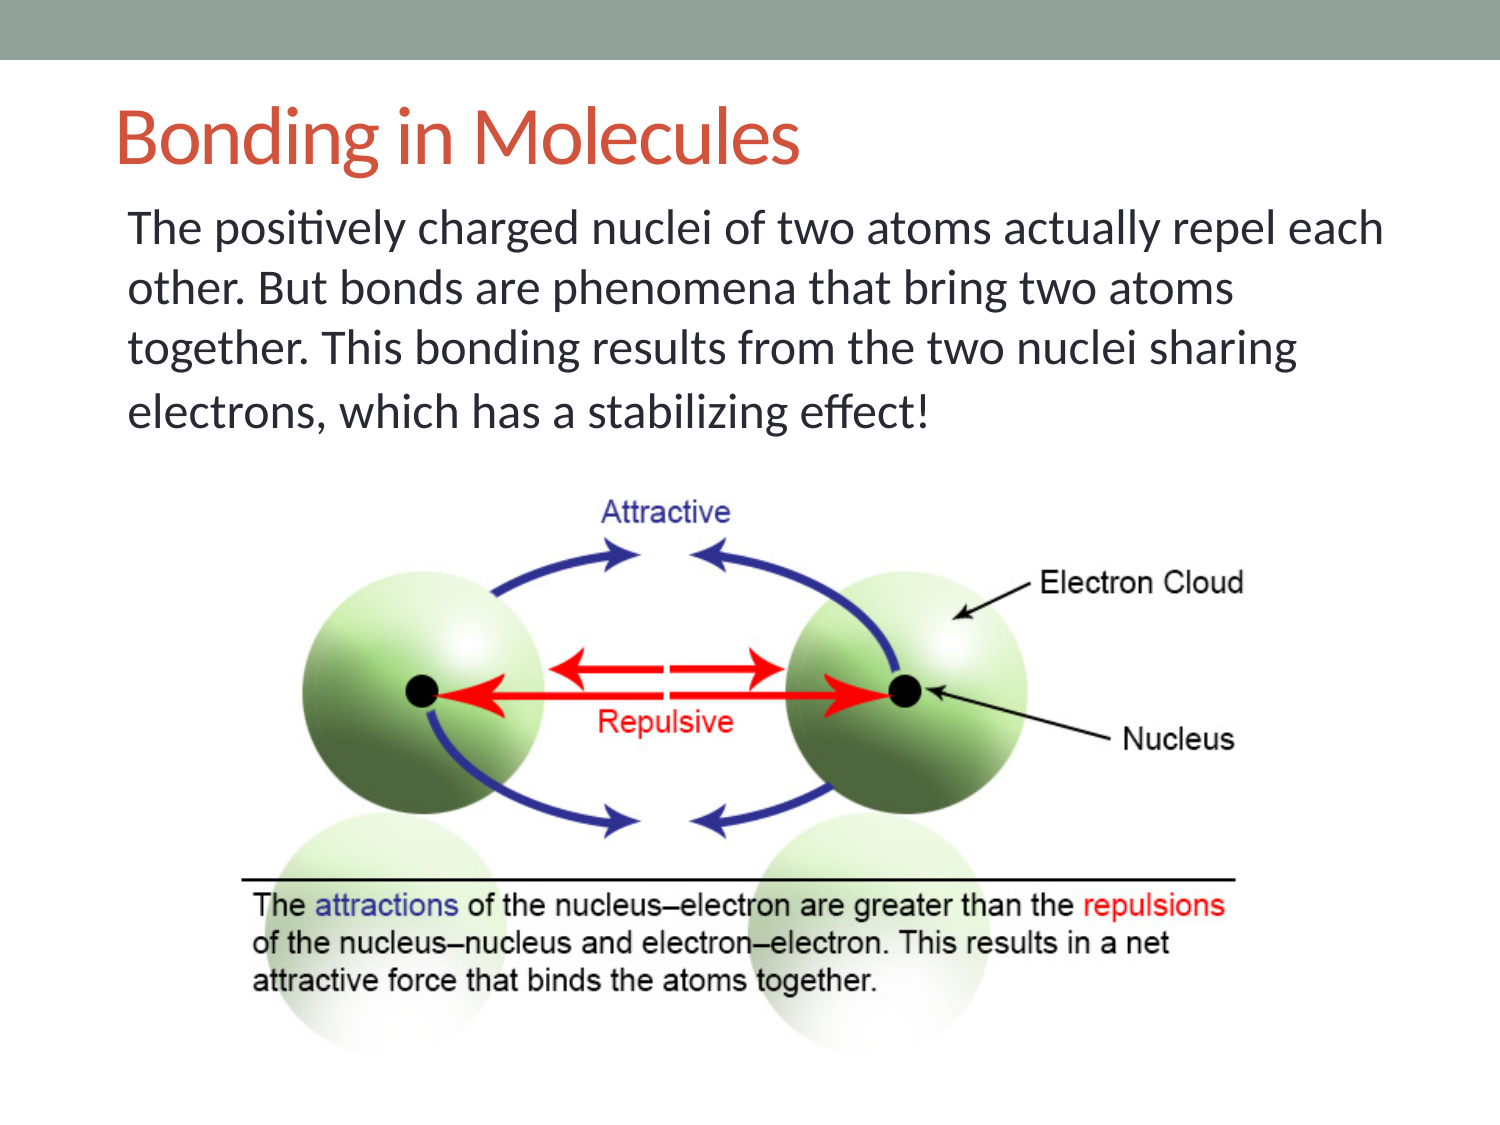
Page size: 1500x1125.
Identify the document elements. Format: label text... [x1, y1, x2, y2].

text_box The positively charged nuclei of two atoms actually repel each other. But bonds are phenomena that bring two atoms together. This bonding results from the two nuclei sharing electrons, which has a stabilizing effect! [112, 187, 1425, 448]
title Bonding in Molecules [99, 50, 1425, 213]
picture [137, 437, 1326, 1090]
